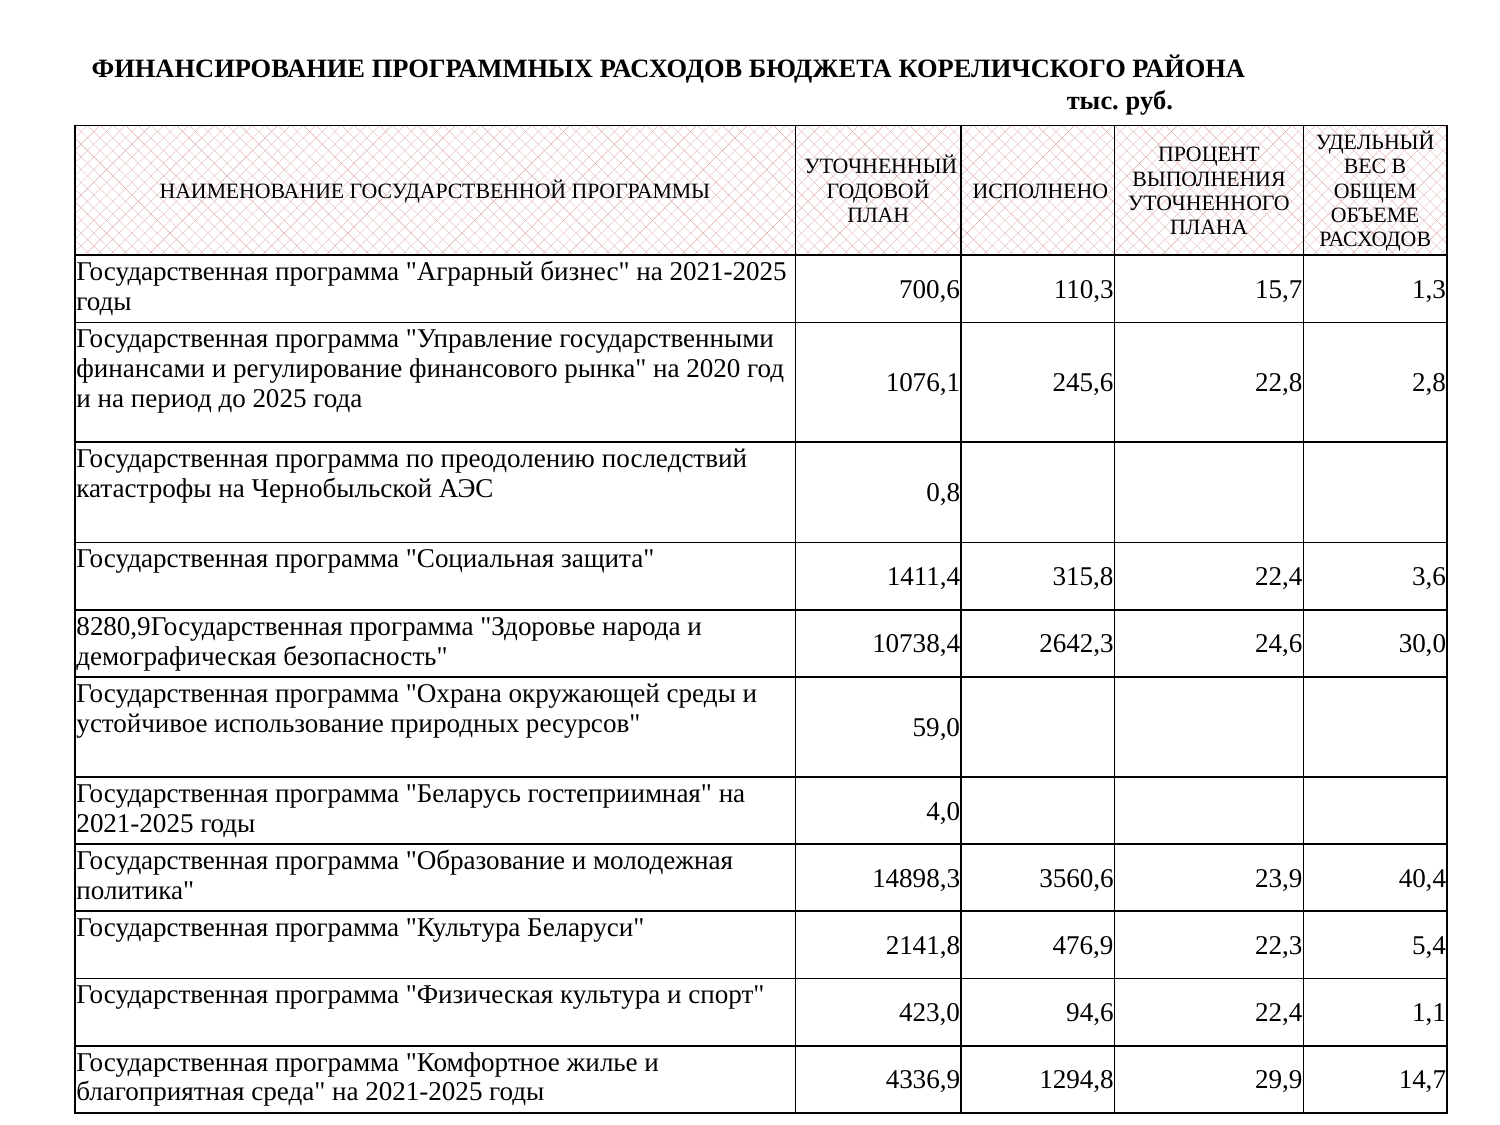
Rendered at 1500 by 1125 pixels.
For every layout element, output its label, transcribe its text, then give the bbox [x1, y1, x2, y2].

table_cell Государственная программа "Комфортное жилье и благоприятная среда" на 2021-2025 годы [76, 1047, 795, 1112]
table_cell 22,4 [1115, 543, 1303, 609]
table_cell 40,4 [1304, 845, 1446, 910]
table_cell 1076,1 [796, 323, 960, 441]
table_cell 700,6 [796, 256, 960, 322]
table_cell 315,8 [962, 543, 1114, 609]
table_cell 94,6 [962, 979, 1114, 1045]
table_cell Государственная программа "Беларусь гостеприимная" на 2021-2025 годы [76, 778, 795, 843]
table_cell 1294,8 [962, 1047, 1114, 1112]
table_cell 110,3 [962, 256, 1114, 322]
table_cell 14898,3 [796, 845, 960, 910]
table_header УТОЧНЕННЫЙ ГОДОВОЙ ПЛАН [796, 126, 960, 254]
table_cell Государственная программа "Культура Беларуси" [76, 912, 795, 978]
table_cell 23,9 [1115, 845, 1303, 910]
table_cell 15,7 [1115, 256, 1303, 322]
table_cell 0,8 [796, 443, 960, 542]
title ФИНАНСИРОВАНИЕ ПРОГРАММНЫХ РАСХОДОВ БЮДЖЕТА КОРЕЛИЧСКОГО РАЙОНА тыс. руб. [76, 30, 1473, 136]
table_cell [1115, 778, 1303, 843]
table_cell [962, 443, 1114, 542]
table_cell Государственная программа "Управление государственными финансами и регулирование финансового рынка" на 2020 год и на период до 2025 года [76, 323, 795, 441]
table_cell 10738,4 [796, 611, 960, 676]
table_cell 8280,9Государственная программа "Здоровье народа и демографическая безопасность" [76, 611, 795, 676]
table_cell 22,3 [1115, 912, 1303, 978]
table_cell 24,6 [1115, 611, 1303, 676]
table_cell [1115, 678, 1303, 776]
table_header НАИМЕНОВАНИЕ ГОСУДАРСТВЕННОЙ ПРОГРАММЫ [76, 126, 795, 254]
table_cell 5,4 [1304, 912, 1446, 978]
table_cell 2141,8 [796, 912, 960, 978]
table_cell 1,3 [1304, 256, 1446, 322]
table_cell 4,0 [796, 778, 960, 843]
table_cell 423,0 [796, 979, 960, 1045]
table_cell 2,8 [1304, 323, 1446, 441]
table_cell 3560,6 [962, 845, 1114, 910]
table_cell 3,6 [1304, 543, 1446, 609]
table_cell 2642,3 [962, 611, 1114, 676]
table_header УДЕЛЬНЫЙ ВЕС В ОБЩЕМ ОБЪЕМЕ РАСХОДОВ [1304, 126, 1446, 254]
table_cell 29,9 [1115, 1103, 1303, 1112]
table_cell [1115, 443, 1303, 542]
table_header ИСПОЛНЕНО [962, 126, 1114, 254]
table_cell Государственная программа "Физическая культура и спорт" [76, 979, 795, 1045]
table_cell [1304, 443, 1446, 542]
table_cell 59,0 [796, 678, 960, 776]
table_cell Государственная программа по преодолению последствий катастрофы на Чернобыльской АЭС [76, 443, 795, 542]
table_cell 30,0 [1304, 611, 1446, 676]
table_cell [962, 678, 1114, 776]
table_cell 22,4 [1115, 979, 1303, 1042]
table_cell Государственная программа "Охрана окружающей среды и устойчивое использование природных ресурсов" [76, 678, 795, 776]
table_cell 14,7 [1304, 1047, 1446, 1112]
table_cell 22,8 [1115, 323, 1303, 441]
table_cell [1304, 778, 1446, 843]
slide_number [1074, 1042, 1425, 1103]
table_cell Государственная программа "Социальная защита" [76, 543, 795, 609]
table_cell [962, 778, 1114, 843]
table_cell Государственная программа "Аграрный бизнес" на 2021-2025 годы [76, 256, 795, 322]
table_cell 245,6 [962, 323, 1114, 441]
table_cell [1304, 678, 1446, 776]
table_cell 1411,4 [796, 543, 960, 609]
table_cell 4336,9 [796, 1047, 960, 1112]
table_cell 476,9 [962, 912, 1114, 978]
table_cell 1,1 [1304, 979, 1446, 1045]
table_cell Государственная программа "Образование и молодежная политика" [76, 845, 795, 910]
table_header ПРОЦЕНТ ВЫПОЛНЕНИЯ УТОЧНЕННОГО ПЛАНА [1115, 126, 1303, 254]
